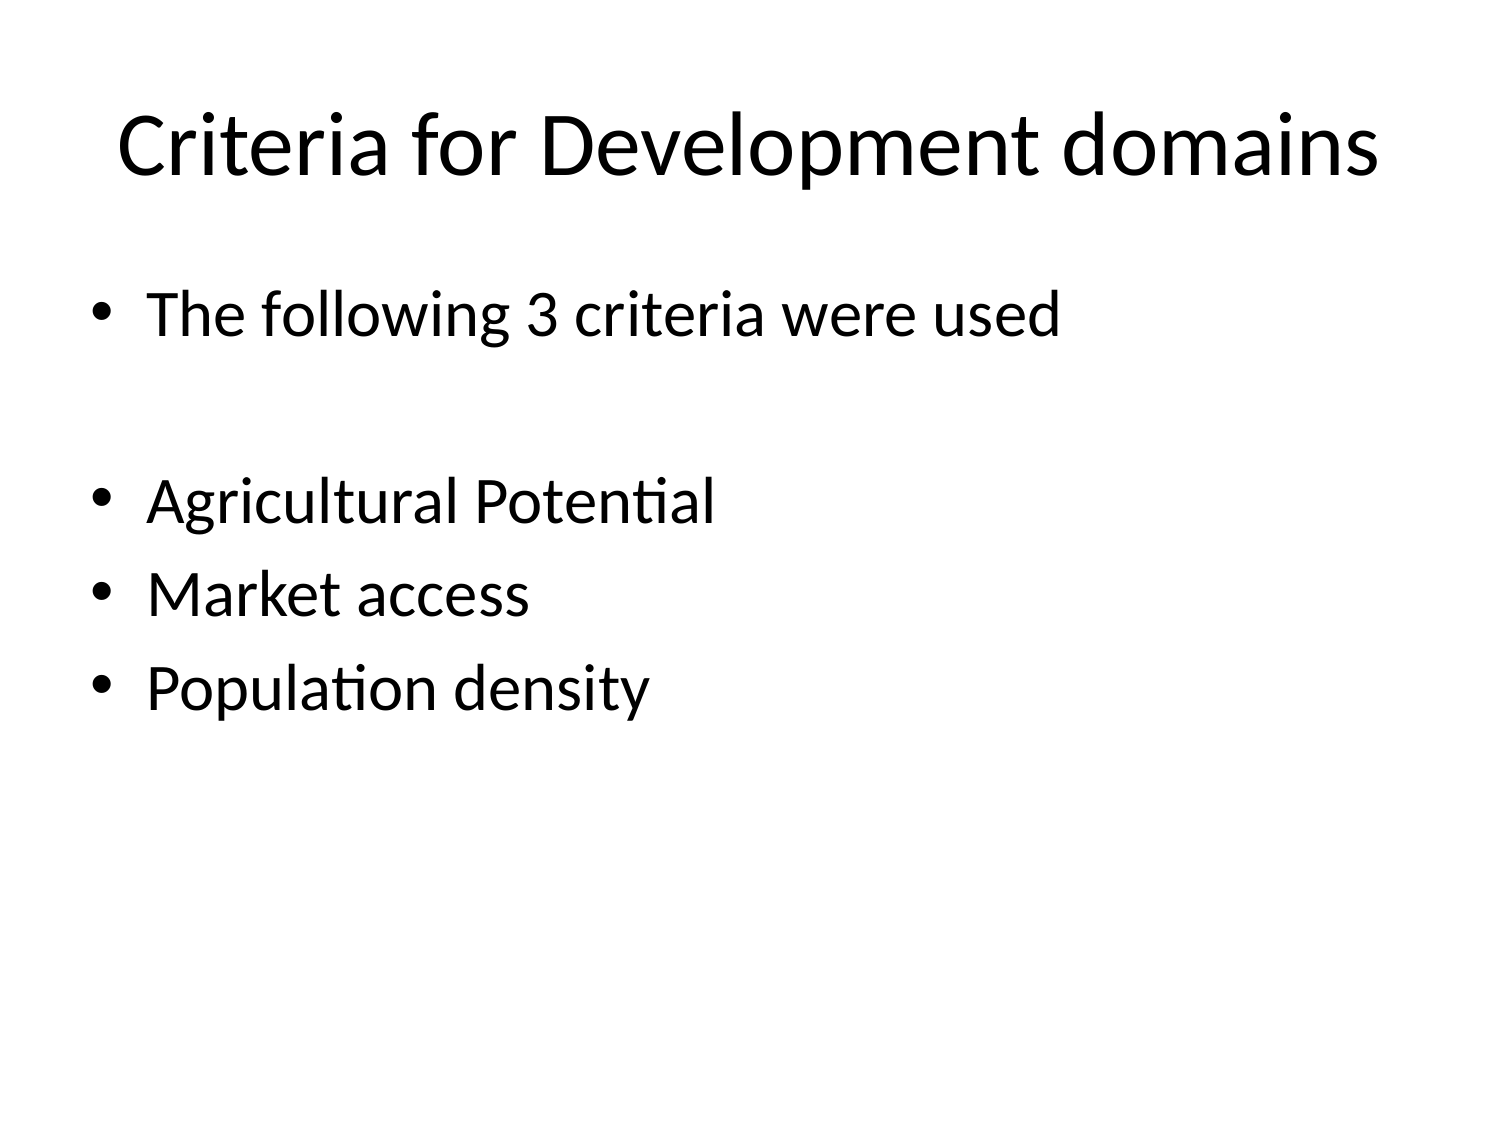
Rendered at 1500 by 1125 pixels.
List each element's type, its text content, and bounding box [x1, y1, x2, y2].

list The following 3 criteria were used Agricultural Potential Market access Population density [75, 262, 1425, 1005]
title Criteria for Development domains [75, 45, 1425, 233]
